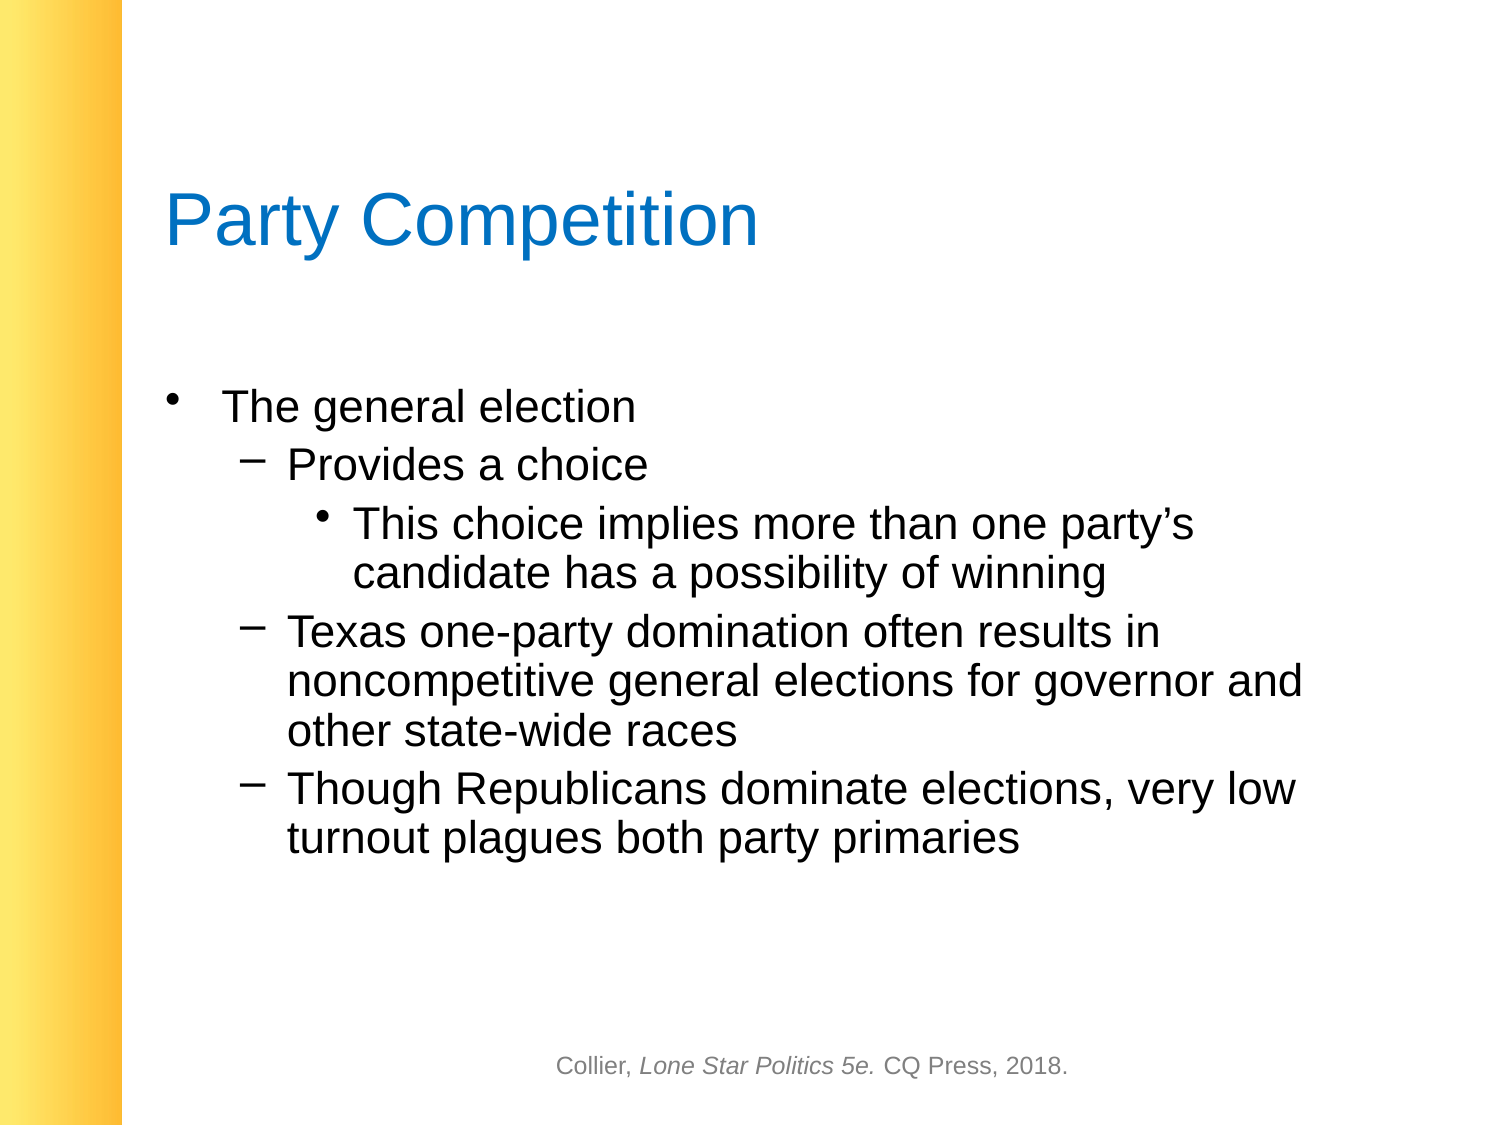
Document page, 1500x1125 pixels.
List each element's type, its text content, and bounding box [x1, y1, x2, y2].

title Party Competition [150, 162, 1463, 350]
text_box Collier, Lone Star Politics 5e. CQ Press, 2018. [525, 1042, 1100, 1087]
picture [0, 0, 1500, 1125]
list The general election Provides a choice This choice implies more than one party’s candidate has a possibility of winning Texas one-party domination often results in noncompetitive general elections for governor and other state-wide races Though Republicans dominate elections, very low turnout plagues both party primaries [150, 375, 1400, 1025]
